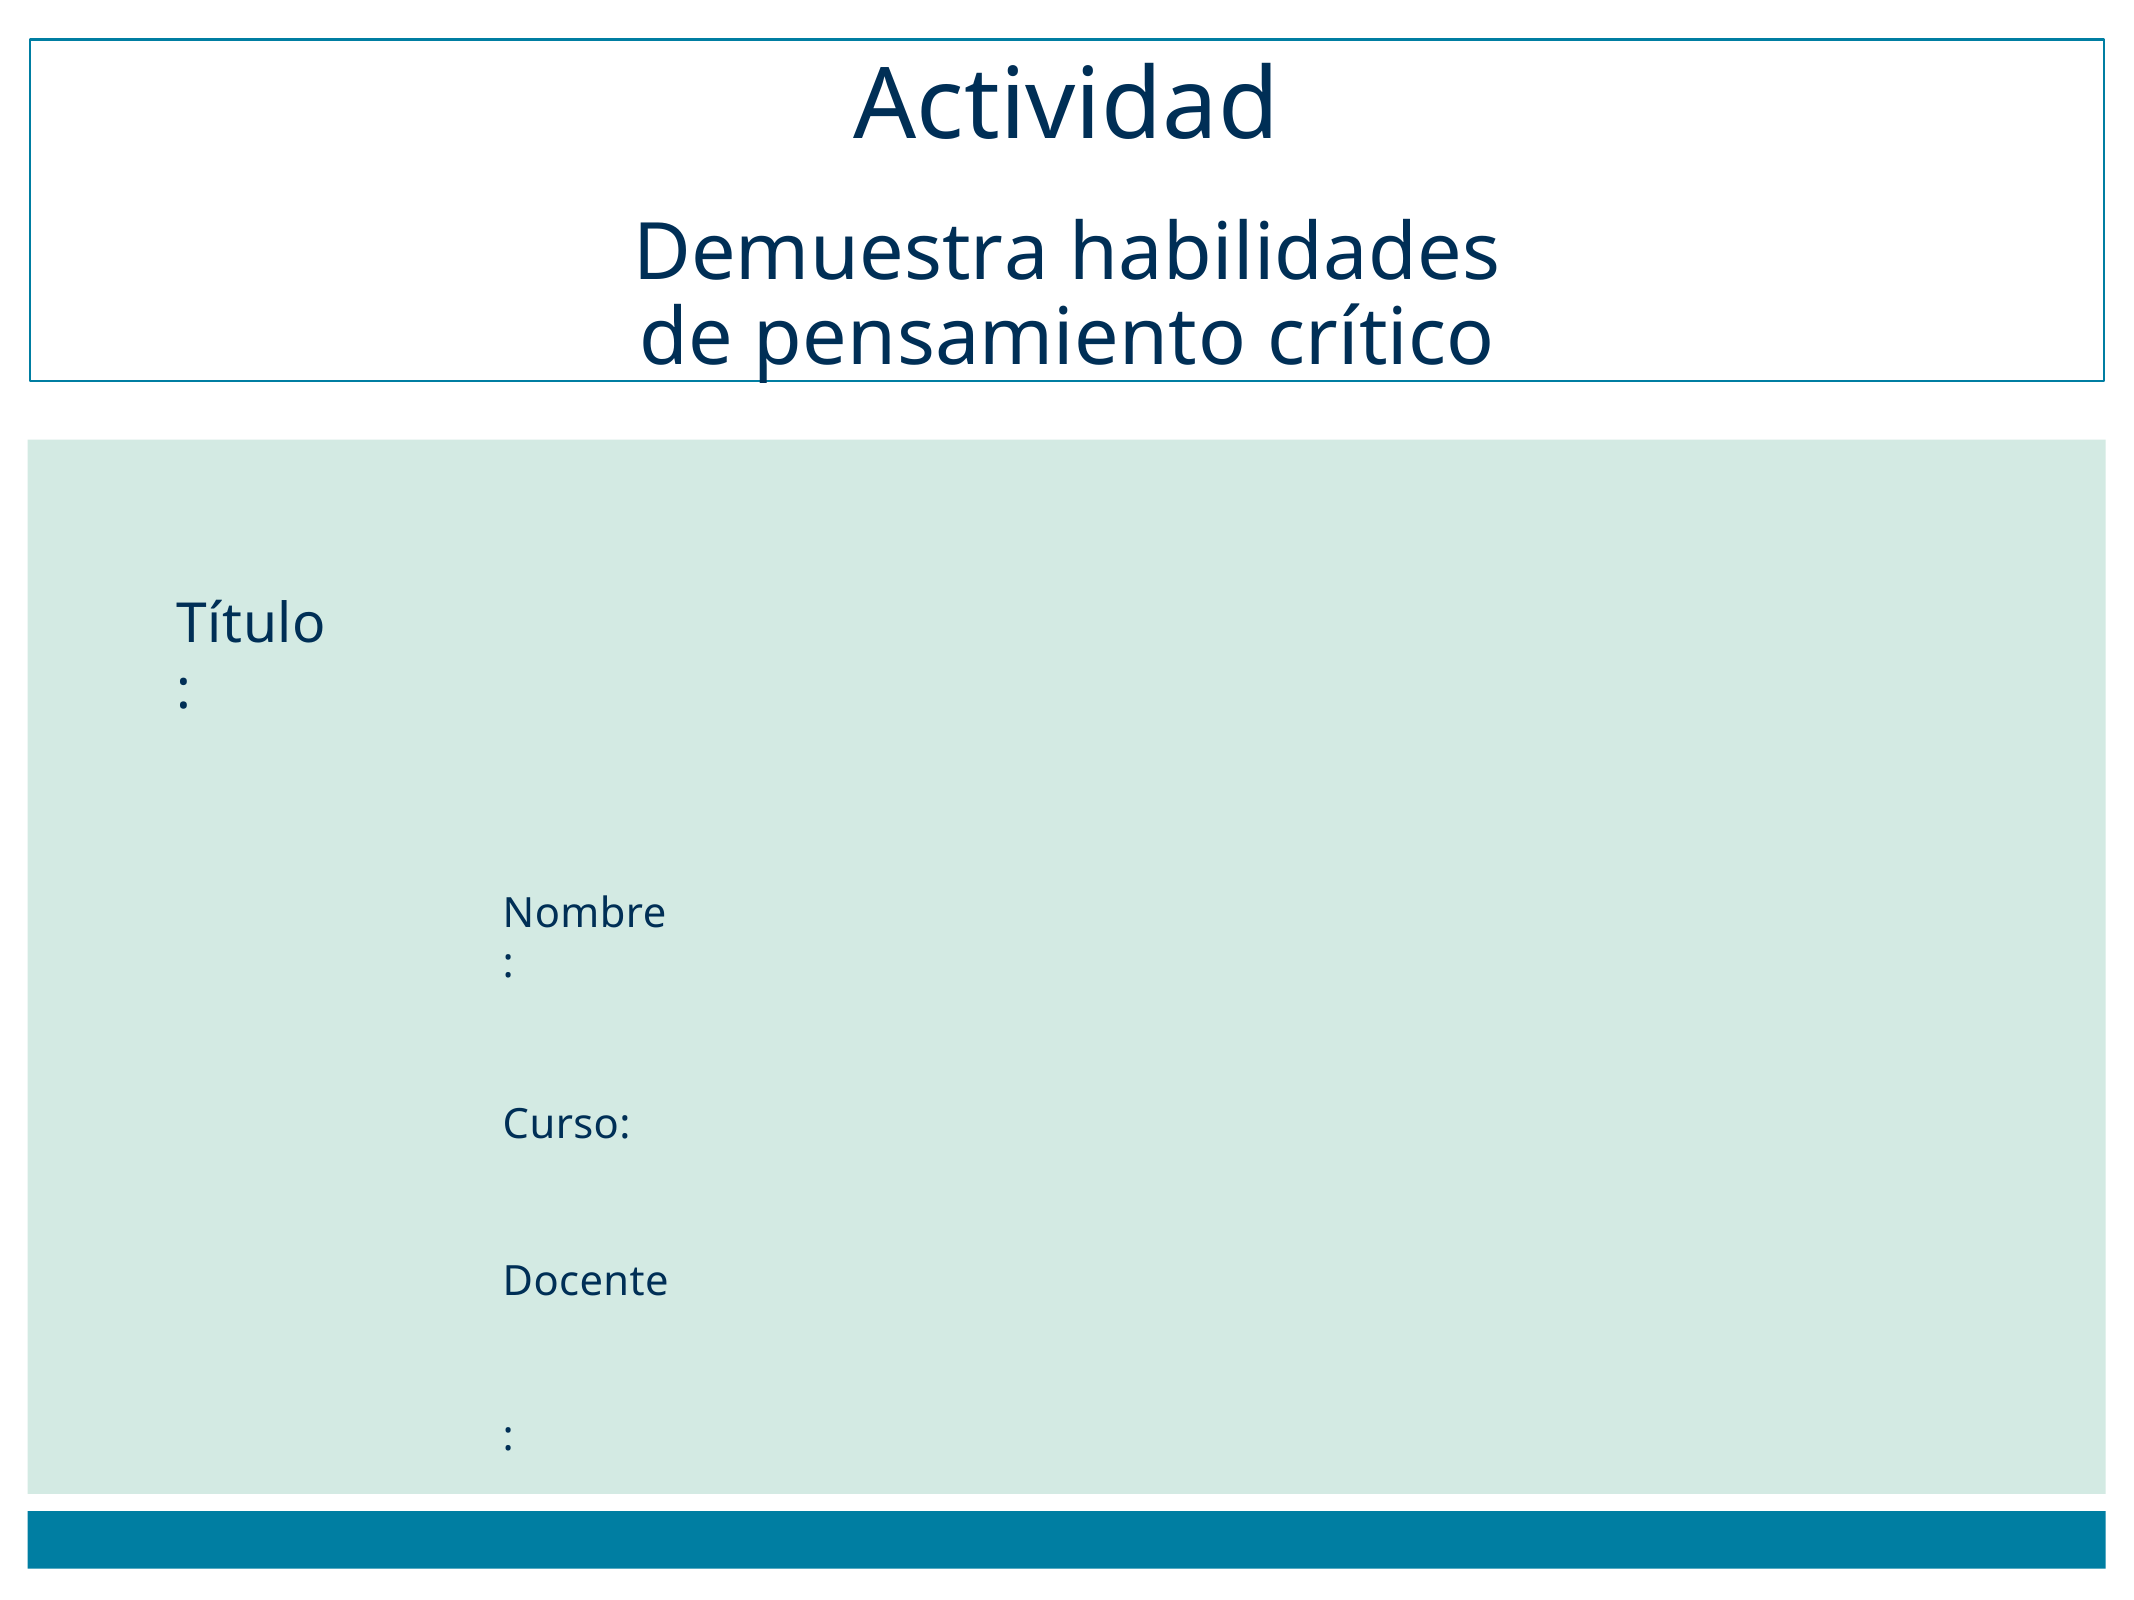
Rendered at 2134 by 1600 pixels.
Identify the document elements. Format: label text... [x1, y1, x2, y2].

text_box Actividad Demuestra habilidades de pensamiento crítico [29, 39, 2104, 381]
text_box Título: [173, 587, 335, 720]
text_box Nombre: Curso: Docente: [500, 885, 677, 1460]
